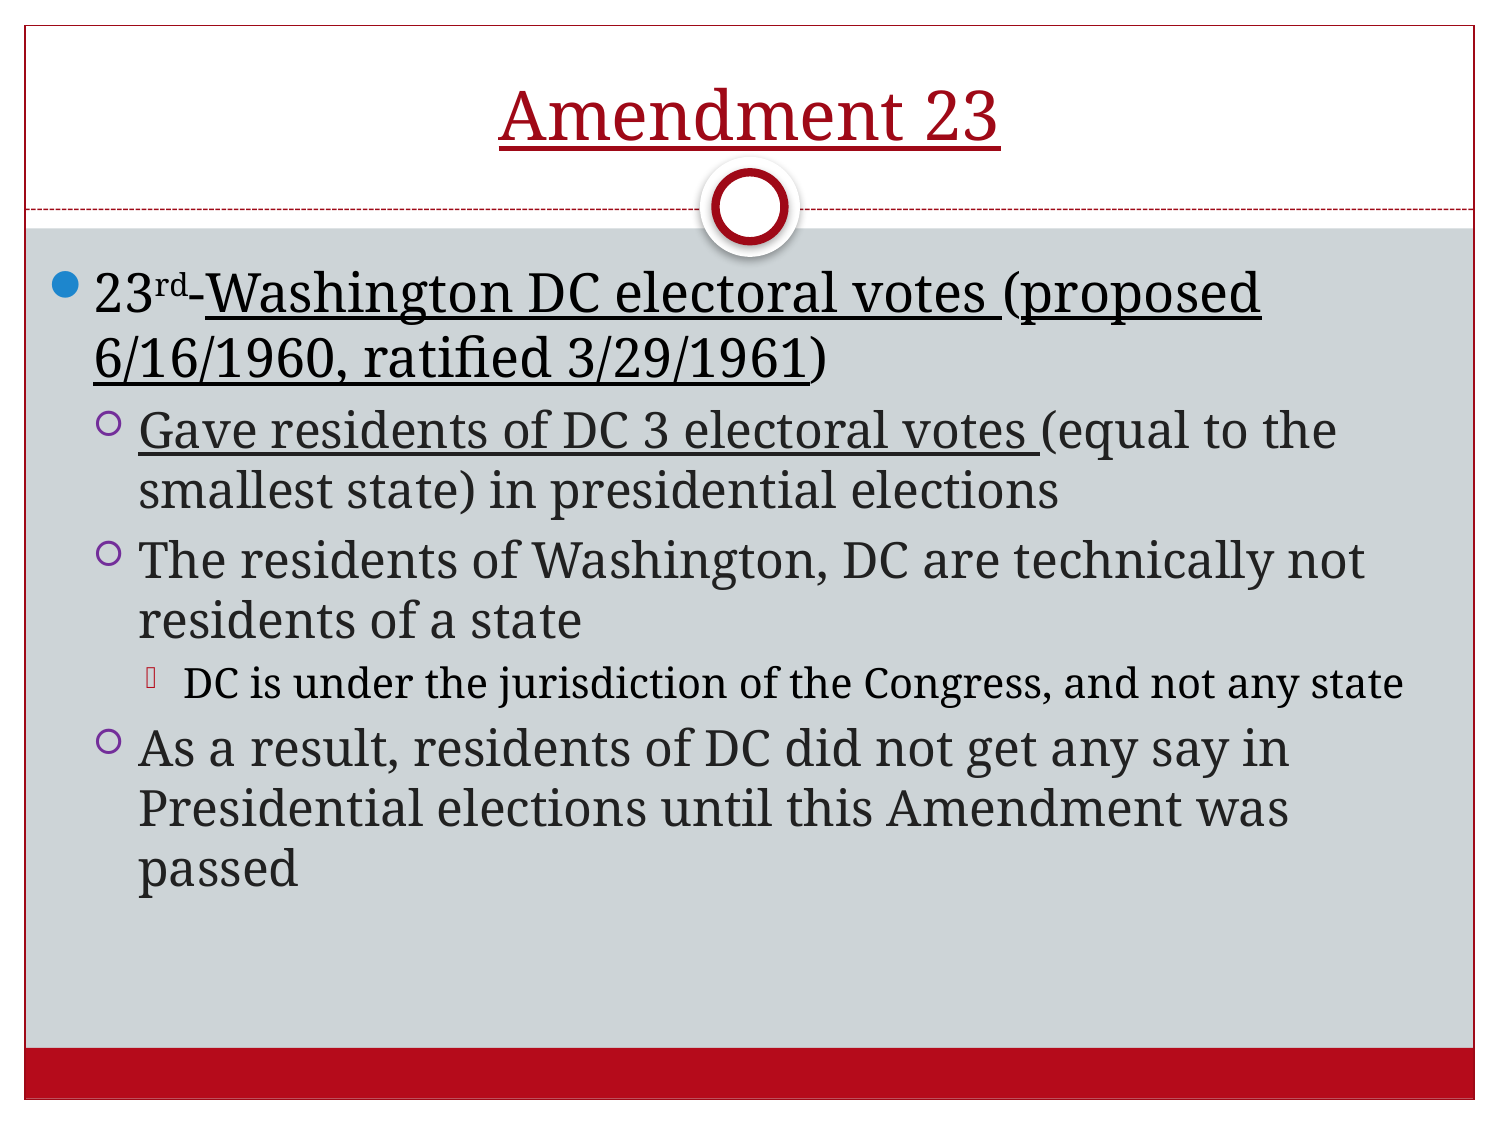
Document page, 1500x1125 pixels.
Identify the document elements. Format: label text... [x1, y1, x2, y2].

list 23rd-Washington DC electoral votes (proposed 6/16/1960, ratified 3/29/1961) Gave residents of DC 3 electoral votes (equal to the smallest state) in presidential elections The residents of Washington, DC are technically not residents of a state DC is under the jurisdiction of the Congress, and not any state As a result, residents of DC did not get any say in Presidential elections until this Amendment was passed [33, 250, 1476, 1001]
title Amendment 23 [49, 37, 1450, 162]
